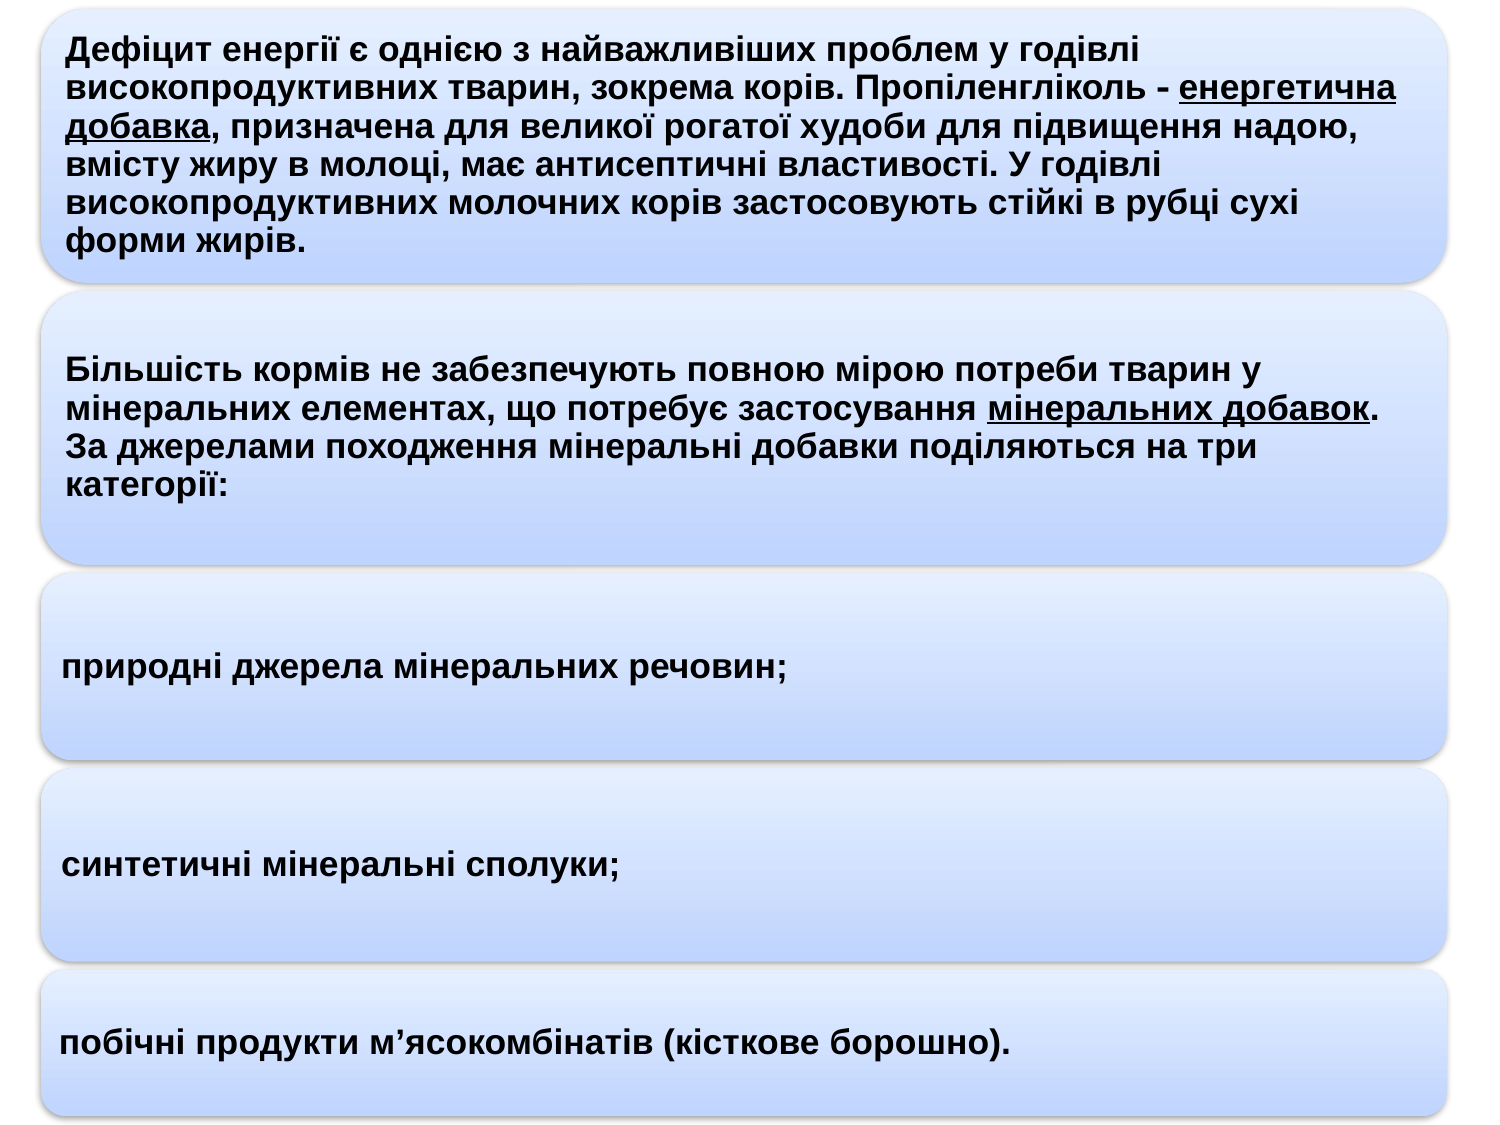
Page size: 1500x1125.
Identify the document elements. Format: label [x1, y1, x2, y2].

text_box [41, 0, 1448, 1125]
